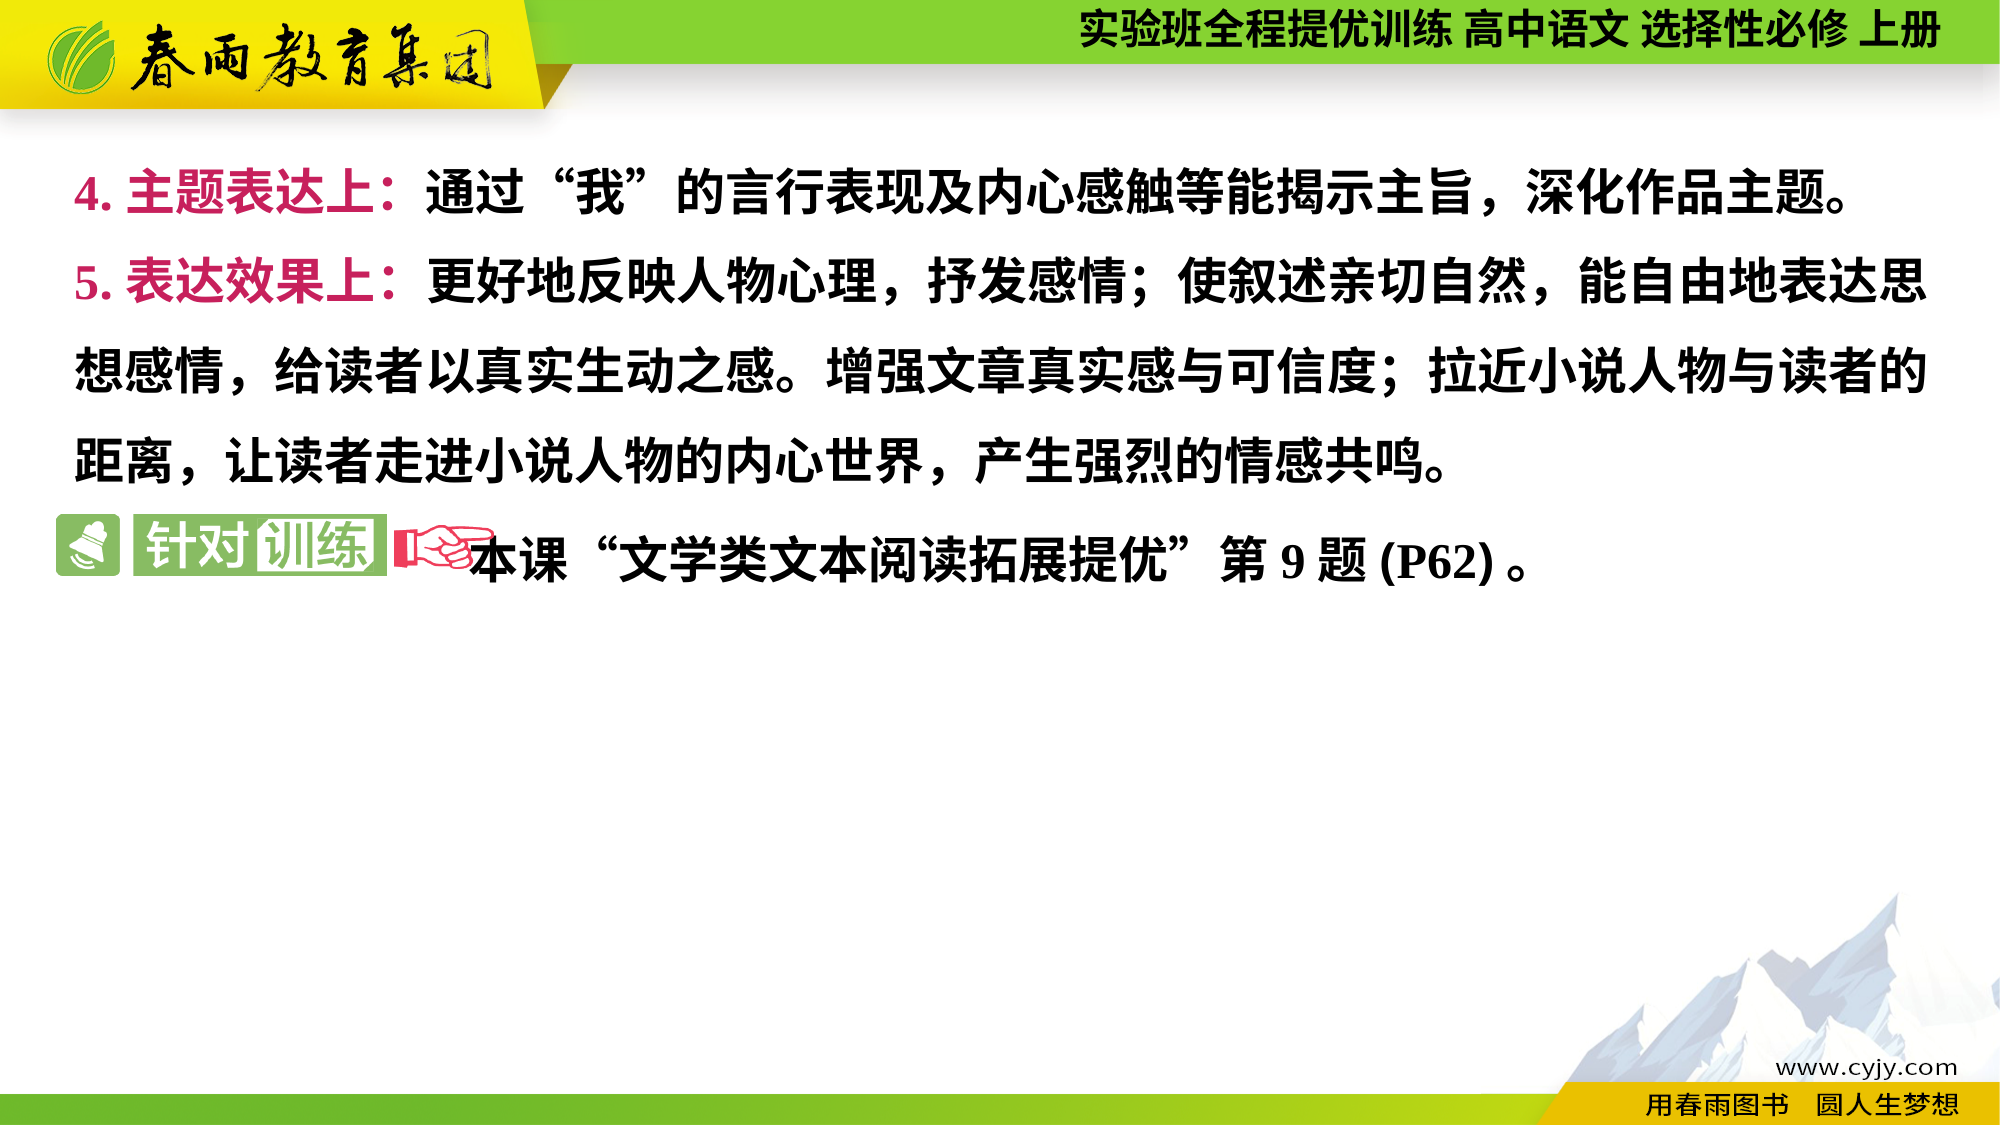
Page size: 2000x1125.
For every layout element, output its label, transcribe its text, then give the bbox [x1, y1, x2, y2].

text_box 本课“文学类文本阅读拓展提优”第9题(P62)。 [59, 491, 1944, 597]
picture [0, 0, 2000, 1125]
list 4.主题表达上：通过“我”的言行表现及内心感触等能揭示主旨，深化作品主题。 5.表达效果上：更好地反映人物心理，抒发感情；使叙述亲切自然，能自由地表达思想感情，给读者以真实生动之感。增强文章真实感与可信度；拉近小说人物与读者的距离，让读者走进小说人物的内心世界，产生强烈的情感共鸣。 [59, 122, 1944, 491]
